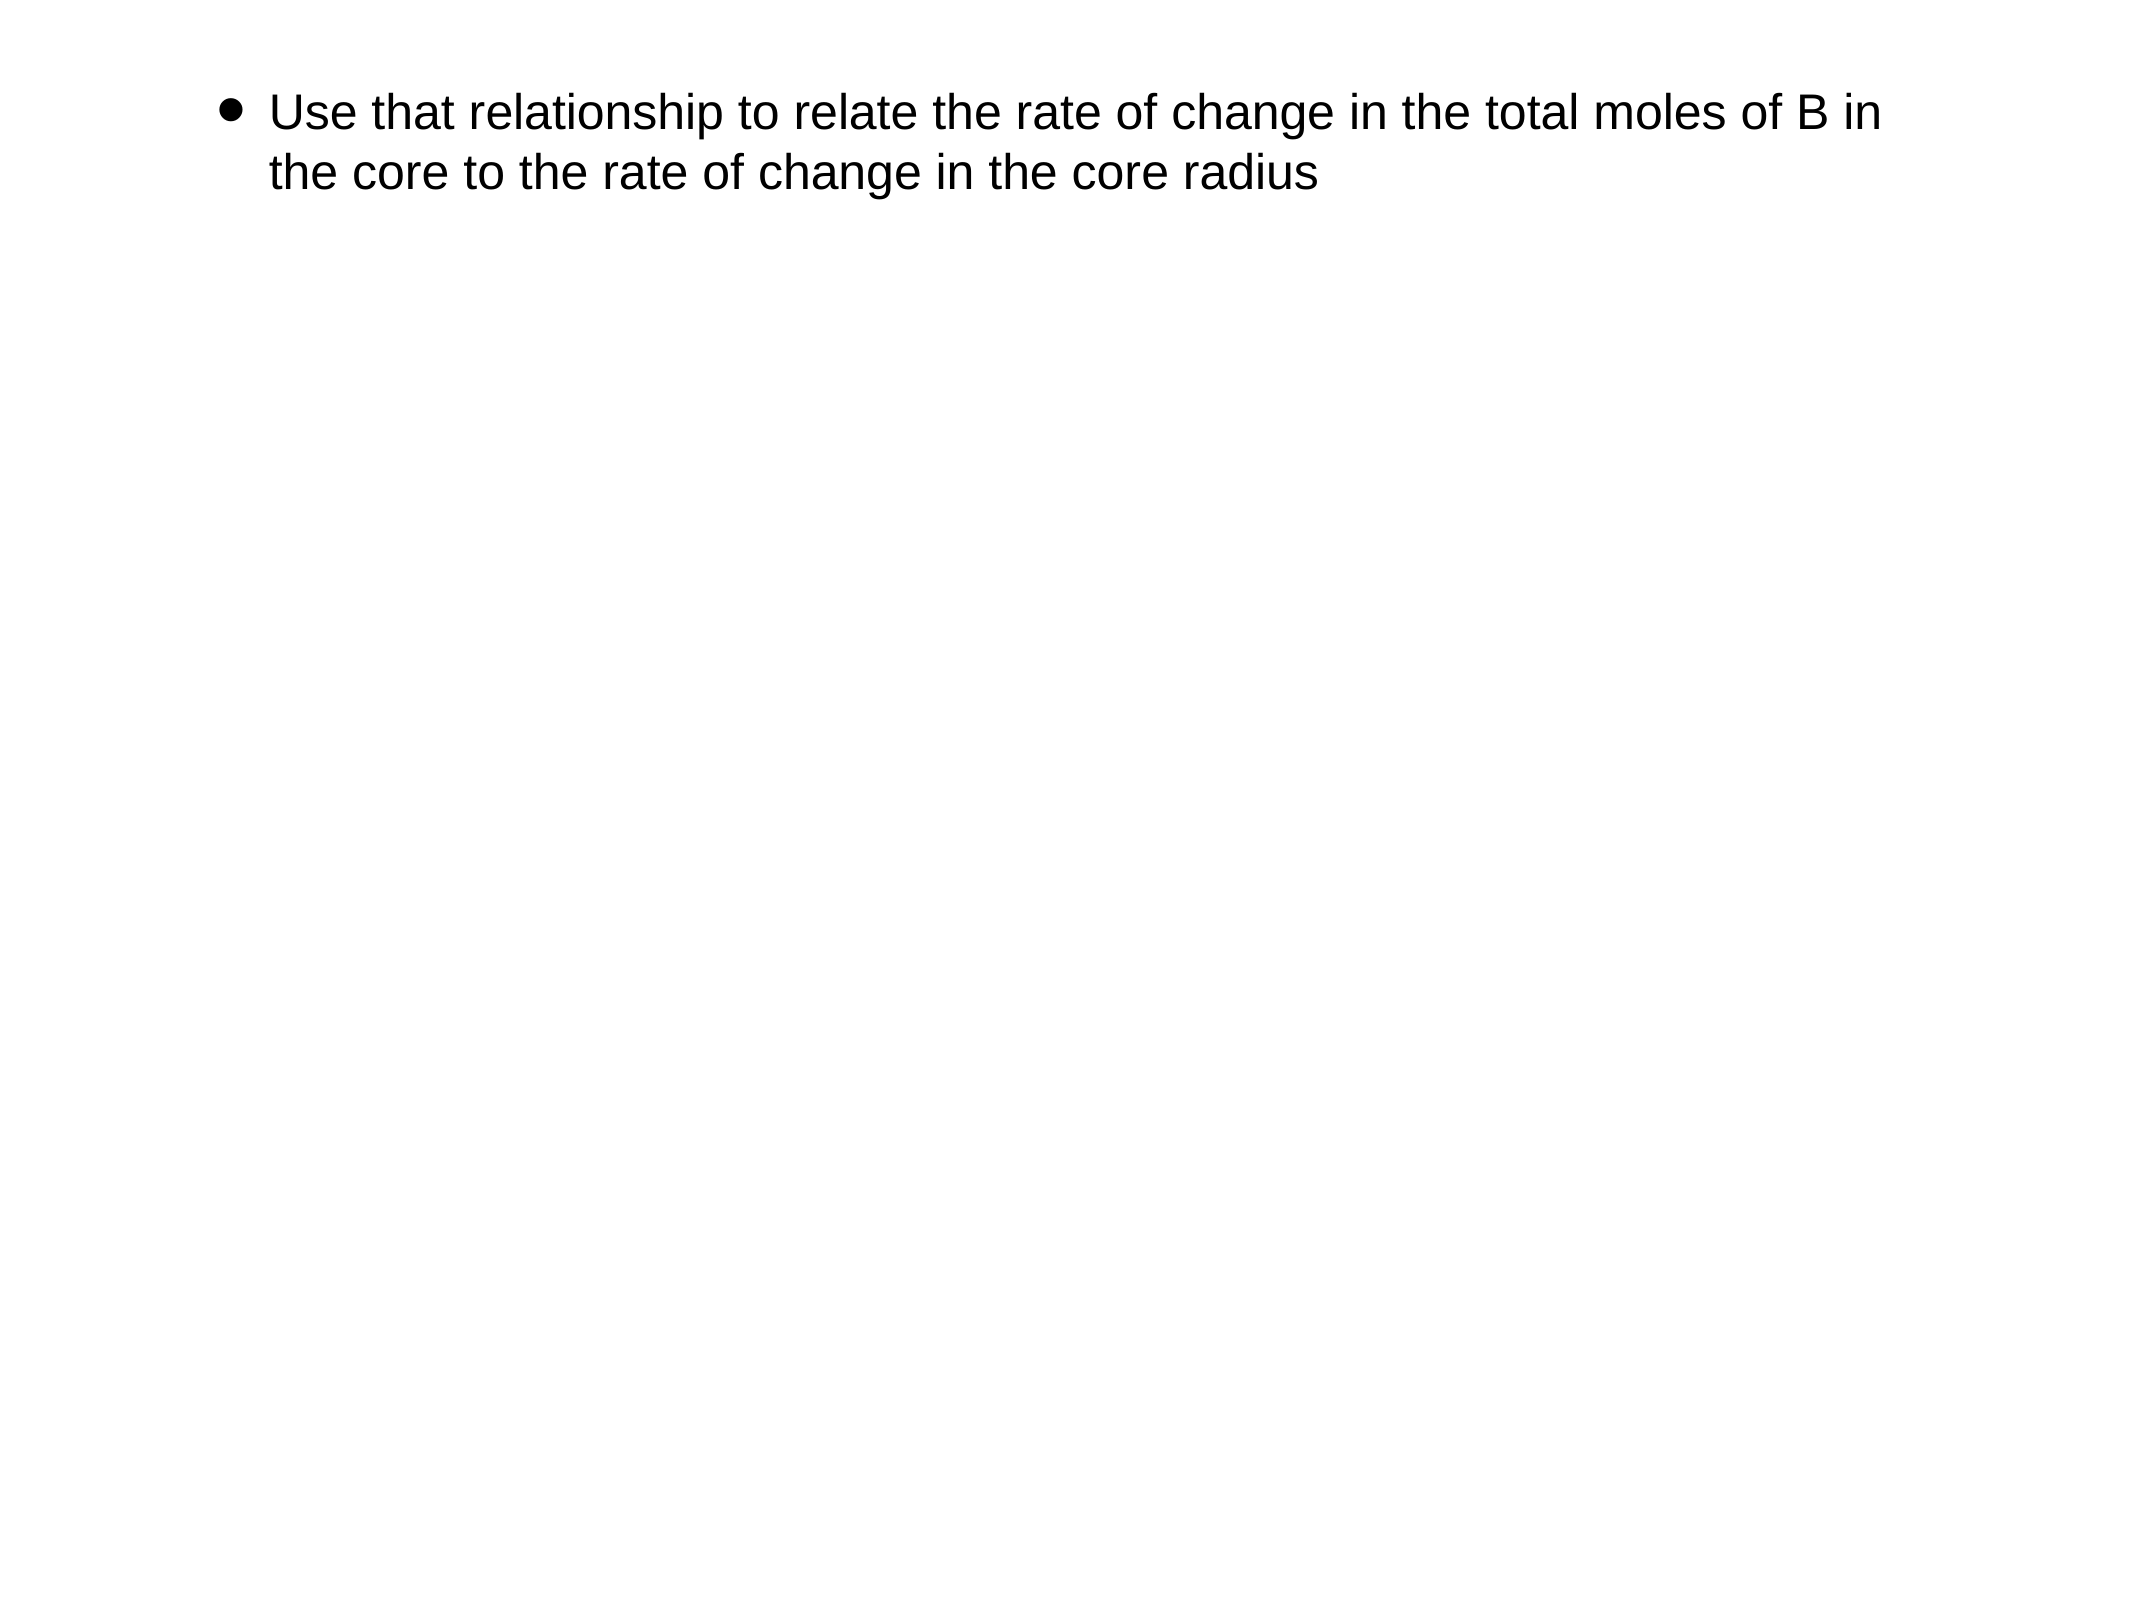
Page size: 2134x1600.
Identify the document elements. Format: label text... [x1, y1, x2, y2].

list Use that relationship to relate the rate of change in the total moles of B in the core to the rate of change in the core radius [208, 70, 1925, 1478]
